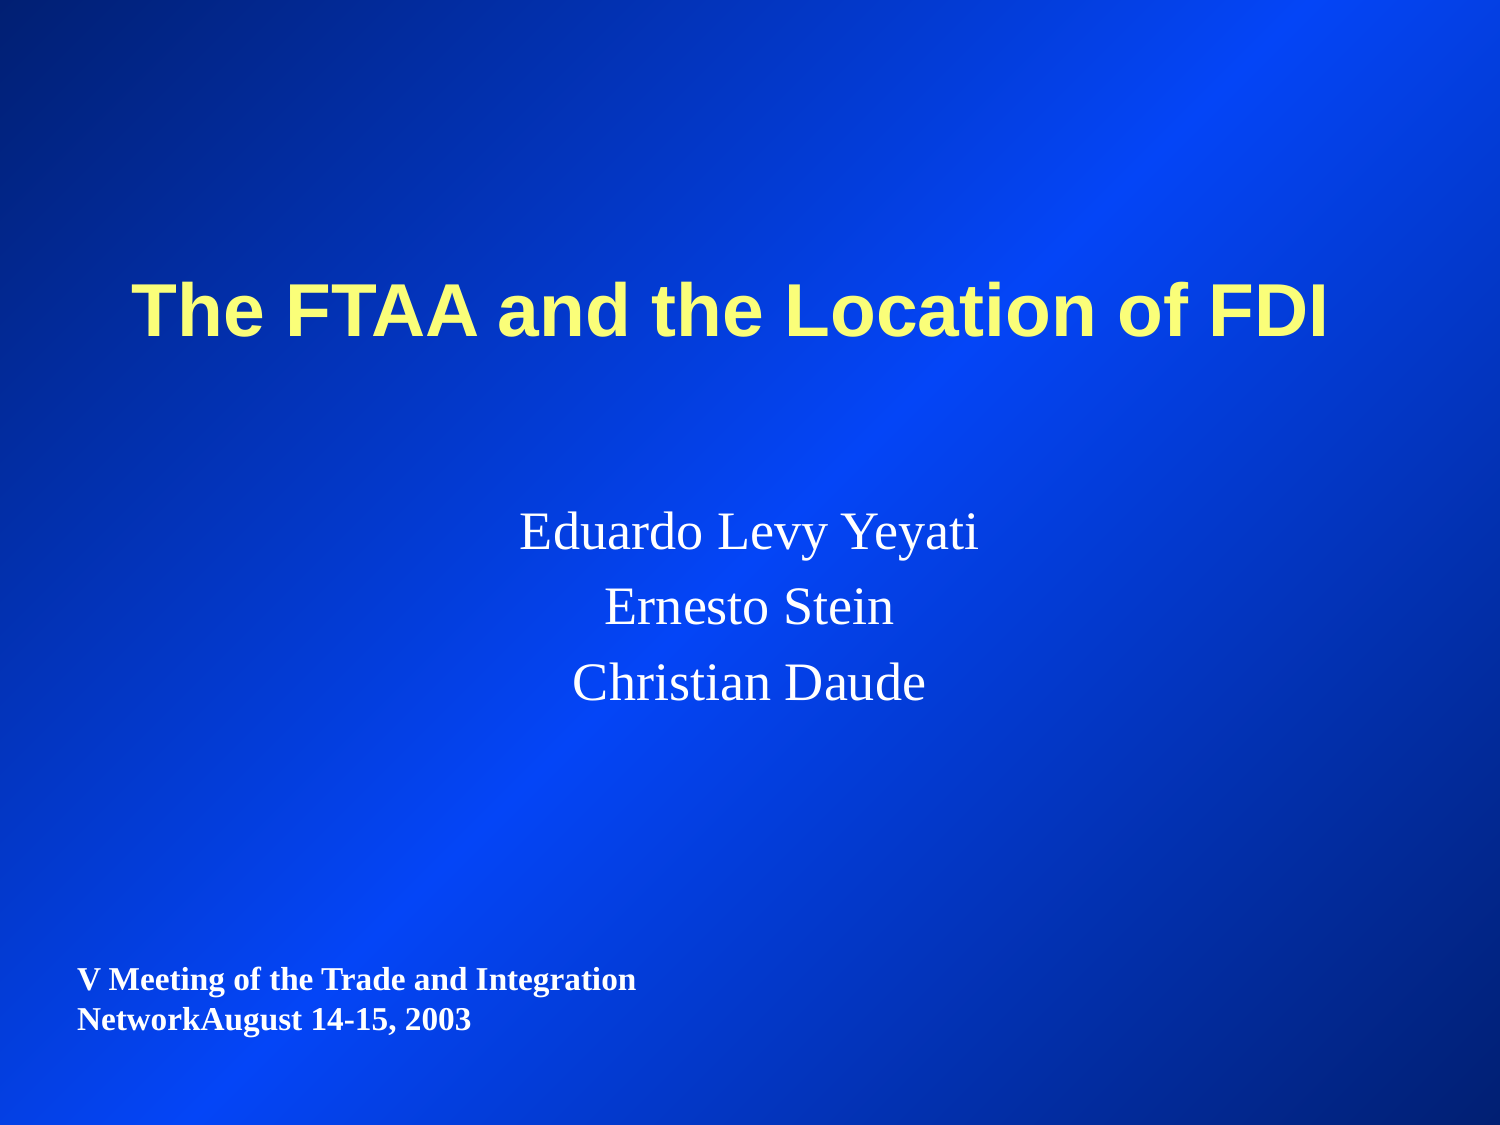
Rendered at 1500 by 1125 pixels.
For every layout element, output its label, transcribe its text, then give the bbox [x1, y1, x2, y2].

subtitle Eduardo Levy Yeyati Ernesto Stein Christian Daude [224, 487, 1276, 688]
text_box V Meeting of the Trade and Integration NetworkAugust 14-15, 2003 [62, 949, 813, 1045]
title The FTAA and the Location of FDI [0, 212, 1463, 401]
